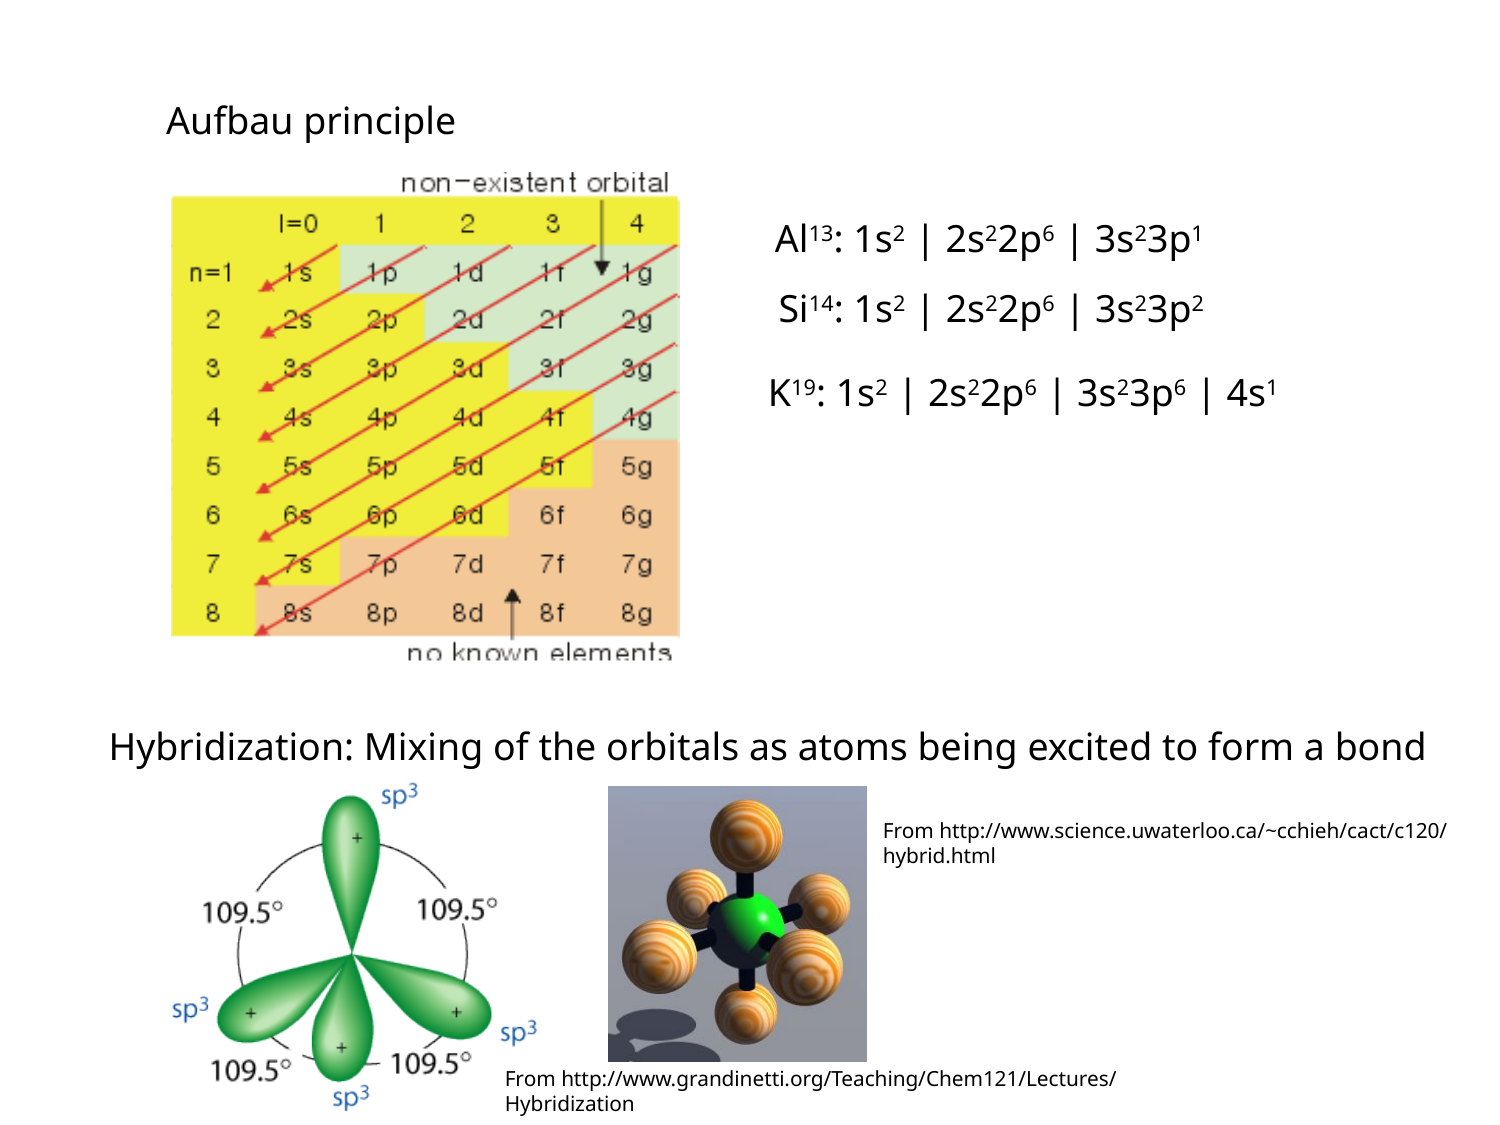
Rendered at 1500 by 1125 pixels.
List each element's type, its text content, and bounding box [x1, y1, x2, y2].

text_box Aufbau principle [151, 89, 472, 150]
picture [608, 786, 867, 1062]
text_box From http://www.science.uwaterloo.ca/~cchieh/cact/c120/hybrid.html [872, 810, 1500, 876]
text_box Al13: 1s2 | 2s22p6 | 3s23p1 [760, 208, 1219, 268]
text_box Hybridization: Mixing of the orbitals as atoms being excited to form a bond [93, 715, 1443, 776]
text_box K19: 1s2 | 2s22p6 | 3s23p6 | 4s1 [753, 361, 1294, 422]
picture [171, 775, 539, 1113]
picture [171, 172, 680, 663]
text_box From http://www.grandinetti.org/Teaching/Chem121/Lectures/Hybridization [490, 1058, 1241, 1124]
text_box Si14: 1s2 | 2s22p6 | 3s23p2 [763, 277, 1219, 338]
